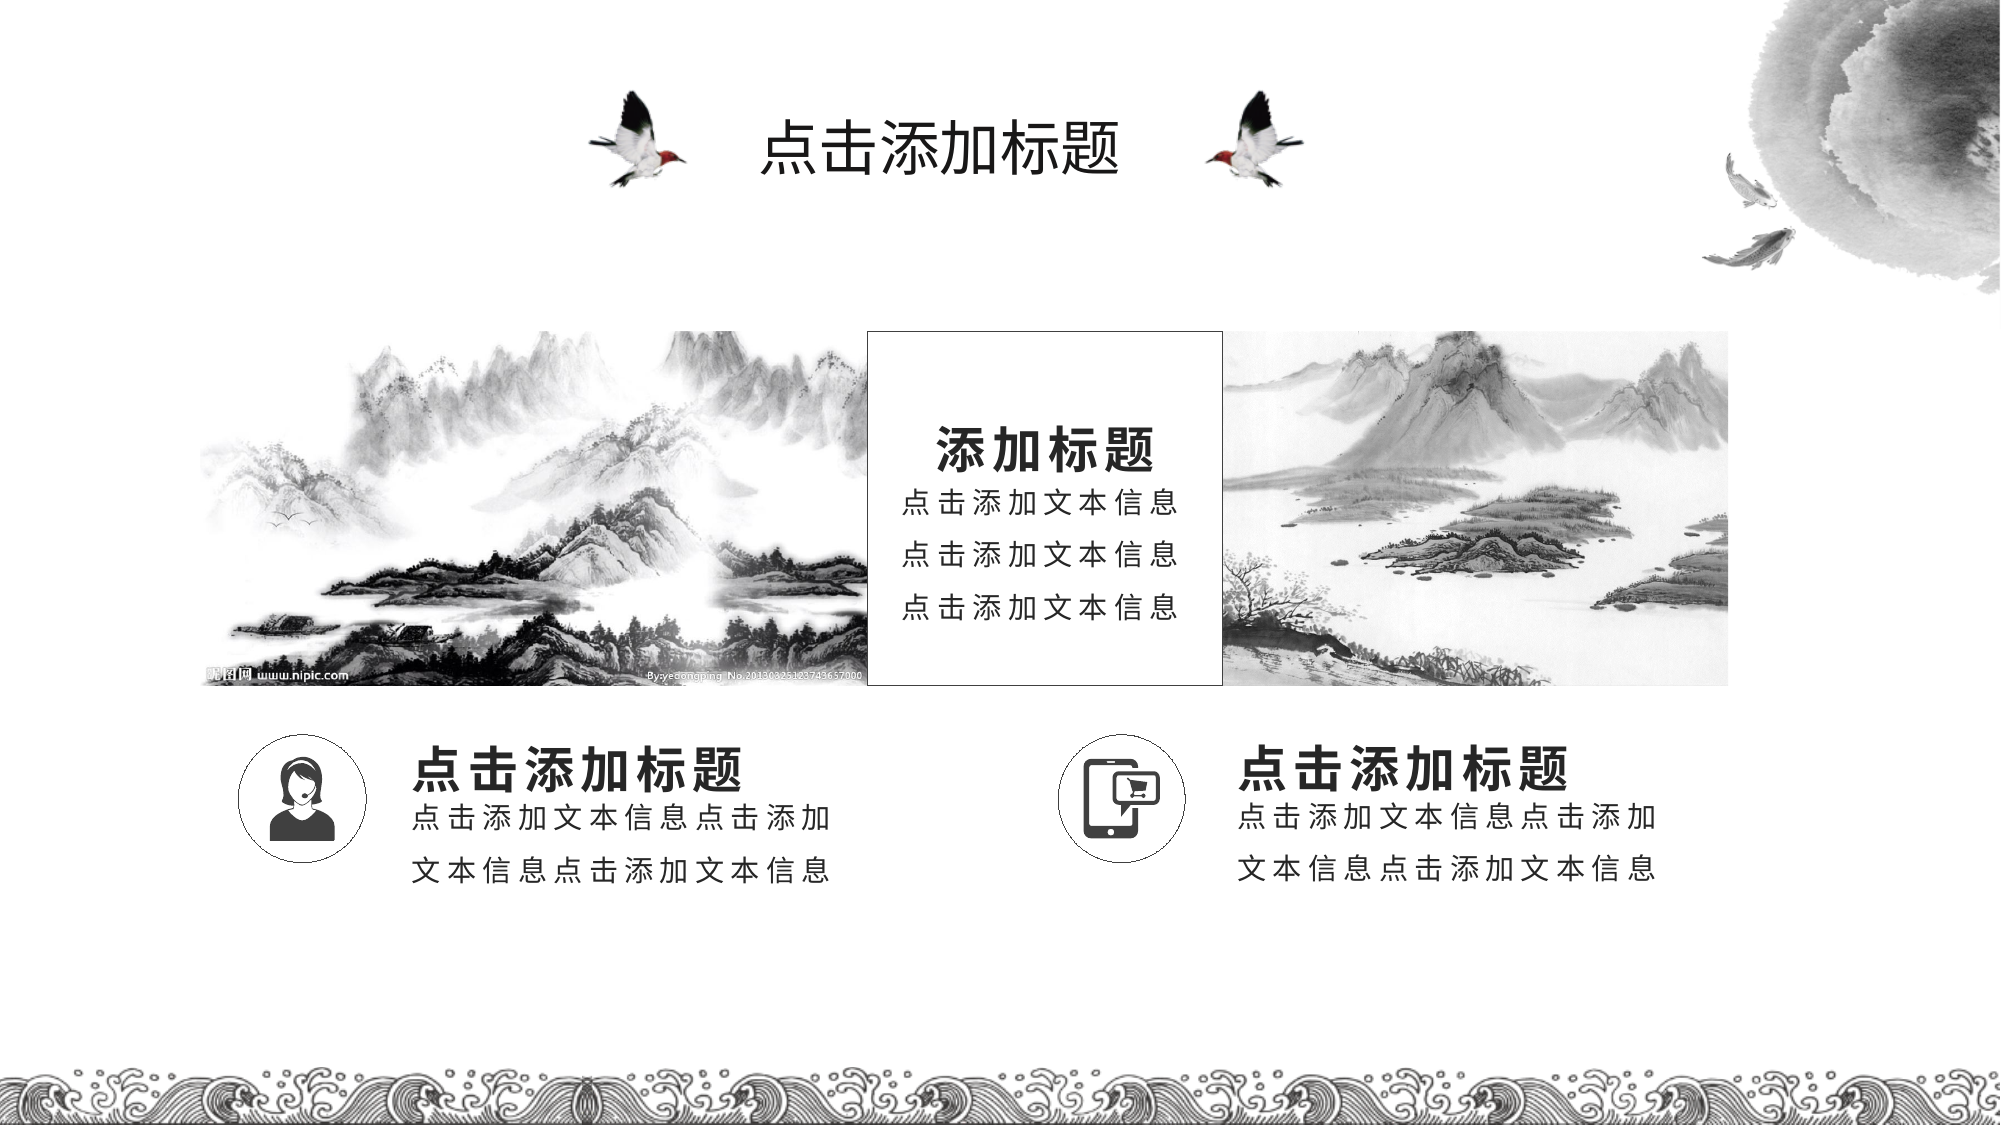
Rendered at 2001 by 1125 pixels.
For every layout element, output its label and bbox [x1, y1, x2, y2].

text_box [269, 756, 335, 841]
text_box [200, 331, 867, 686]
text_box [238, 734, 367, 863]
text_box [1112, 771, 1160, 817]
text_box [867, 398, 1223, 634]
text_box [534, 41, 1359, 247]
picture [0, 1067, 2000, 1125]
text_box [1222, 717, 1702, 895]
text_box [1058, 734, 1186, 863]
text_box [1223, 331, 1729, 686]
text_box [867, 634, 1223, 686]
text_box [396, 719, 876, 897]
text_box [867, 331, 1223, 398]
picture [1678, 0, 2001, 329]
text_box [1083, 758, 1139, 839]
